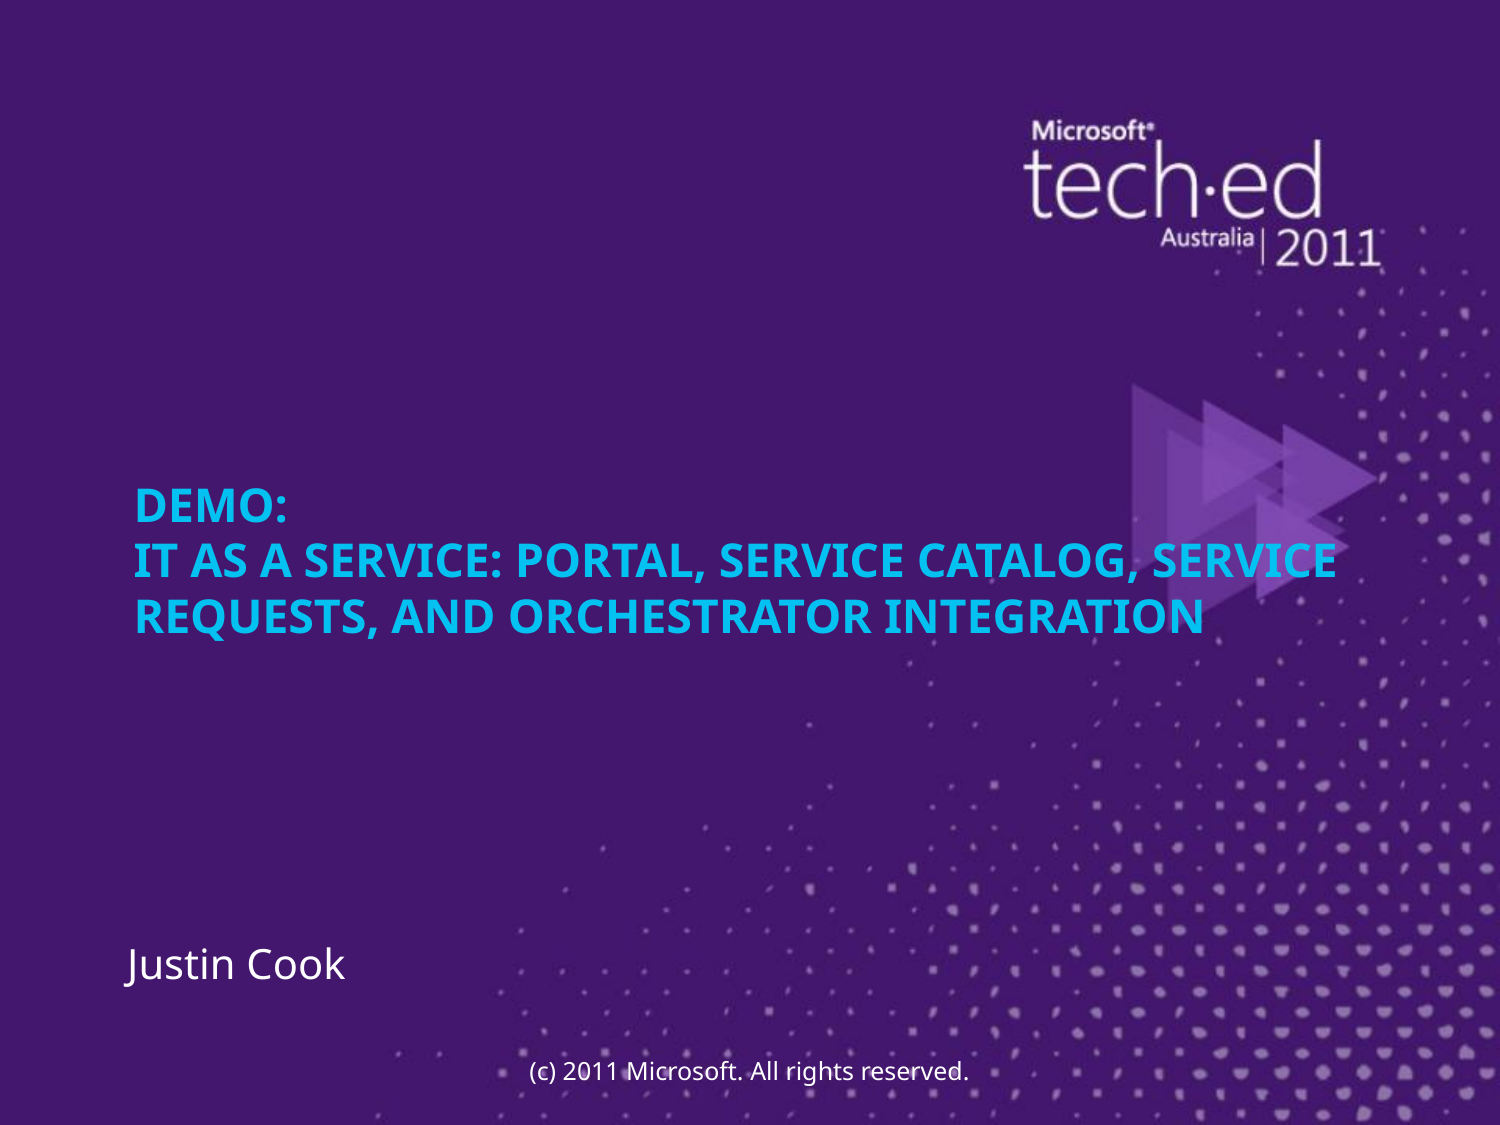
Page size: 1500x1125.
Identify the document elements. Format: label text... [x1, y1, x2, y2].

footer (c) 2011 Microsoft. All rights reserved. [512, 1042, 988, 1103]
title Demo: IT as a Service: Portal, Service Catalog, Service Requests, AND Orchestrator Integration [118, 468, 1394, 692]
picture [0, 0, 1500, 1125]
list Justin Cook [112, 810, 1388, 996]
